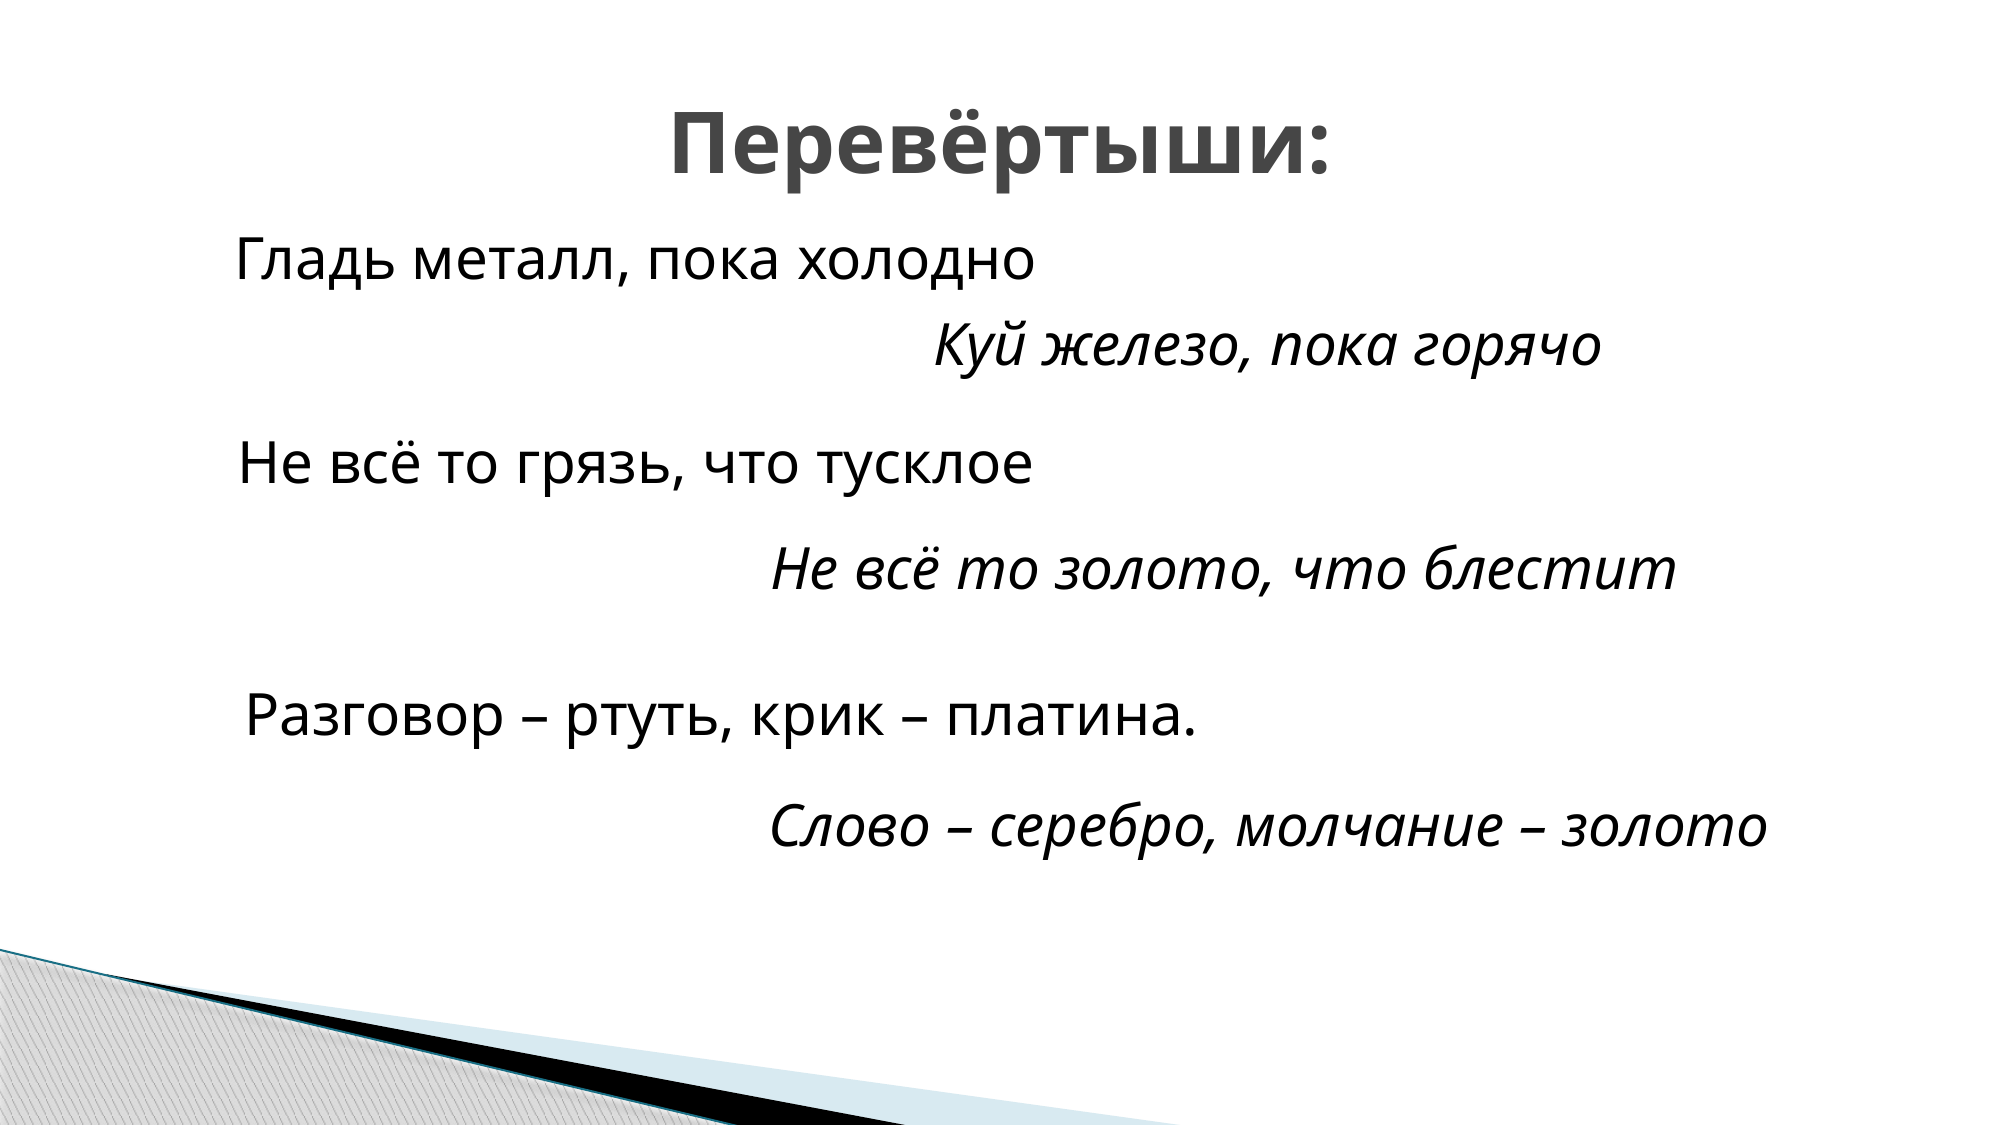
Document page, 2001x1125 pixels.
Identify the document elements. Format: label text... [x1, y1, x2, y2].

text_box Не всё то золото, что блестит [755, 523, 1858, 609]
text_box Куй железо, пока горячо [918, 299, 1918, 385]
text_box Разговор – ртуть, крик – платина. [229, 669, 1229, 755]
text_box Гладь металл, пока холодно [220, 213, 1178, 299]
title Перевёртыши: [99, 45, 1900, 233]
text_box Не всё то грязь, что тусклое [222, 418, 1328, 503]
text_box Cлово – серебро, молчание – золото [753, 781, 1786, 866]
